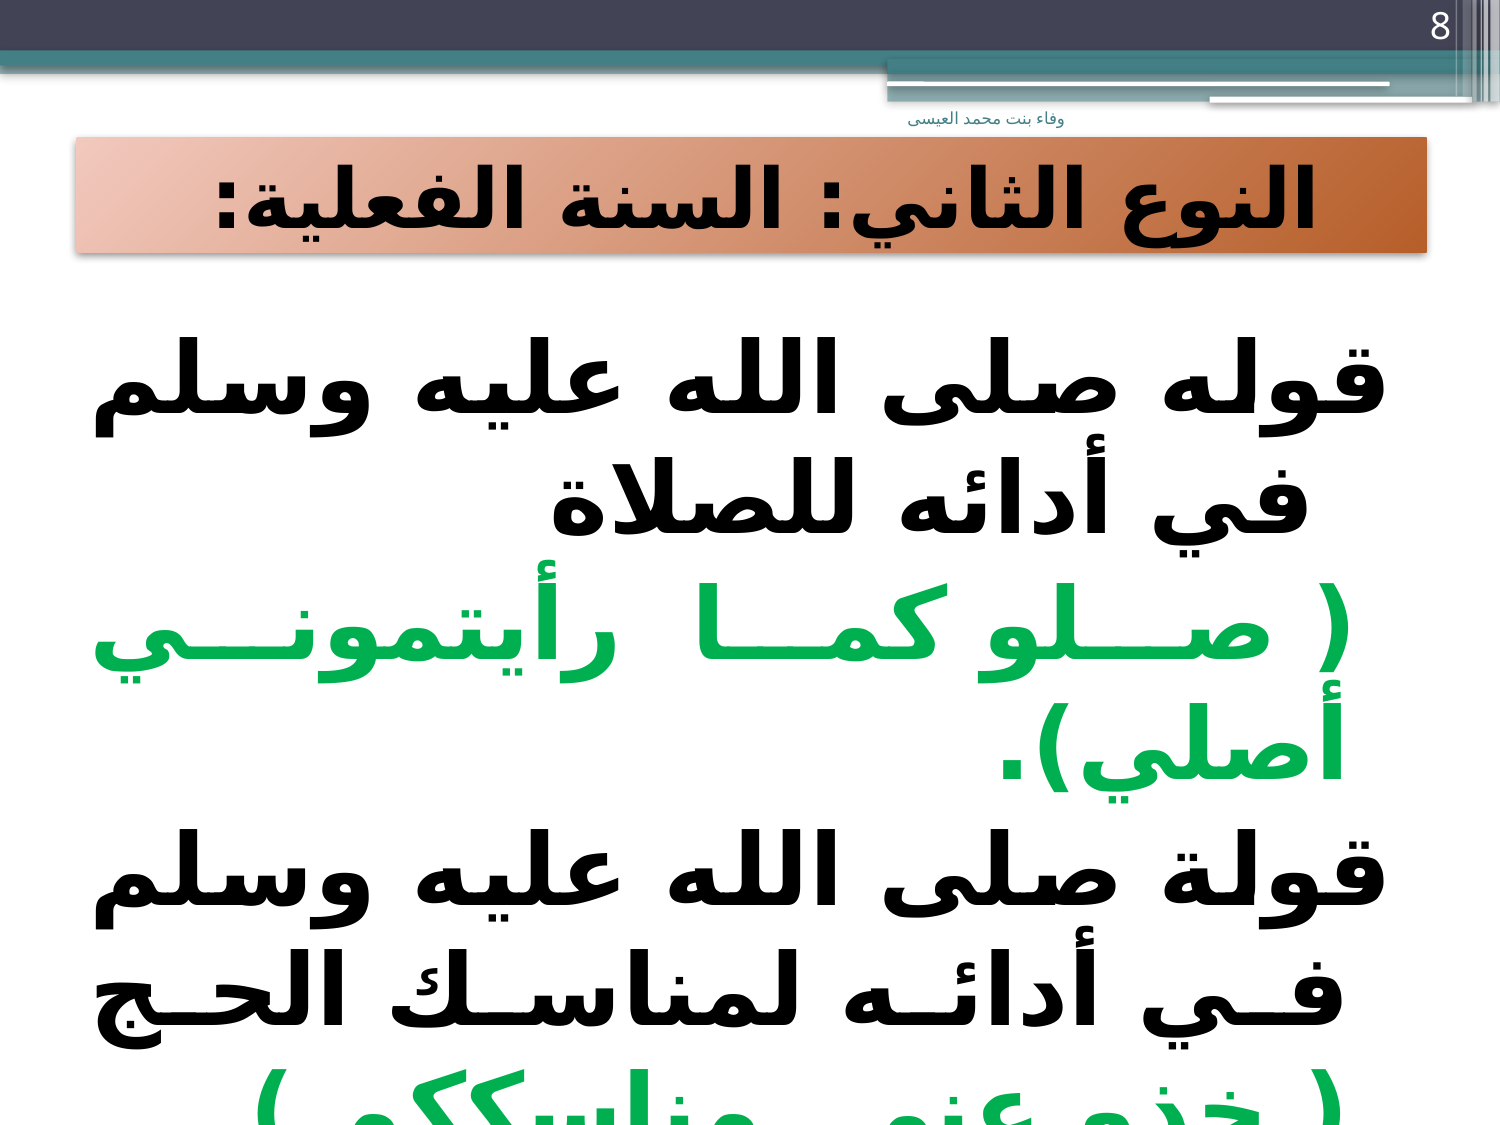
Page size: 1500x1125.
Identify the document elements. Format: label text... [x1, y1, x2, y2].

footer وفاء بنت محمد العيسى [862, 100, 1080, 176]
list قوله صلى الله عليه وسلم في أدائه للصلاة ( صلو كما رأيتموني أصلي). قولة صلى الله عليه وسلم في أدائه لمناسك الحج ( خذو عني مناسككم ). [75, 306, 1425, 1125]
text_box النوع الثاني: السنة الفعلية: [76, 137, 1427, 253]
slide_number 8 [1341, 0, 1466, 61]
